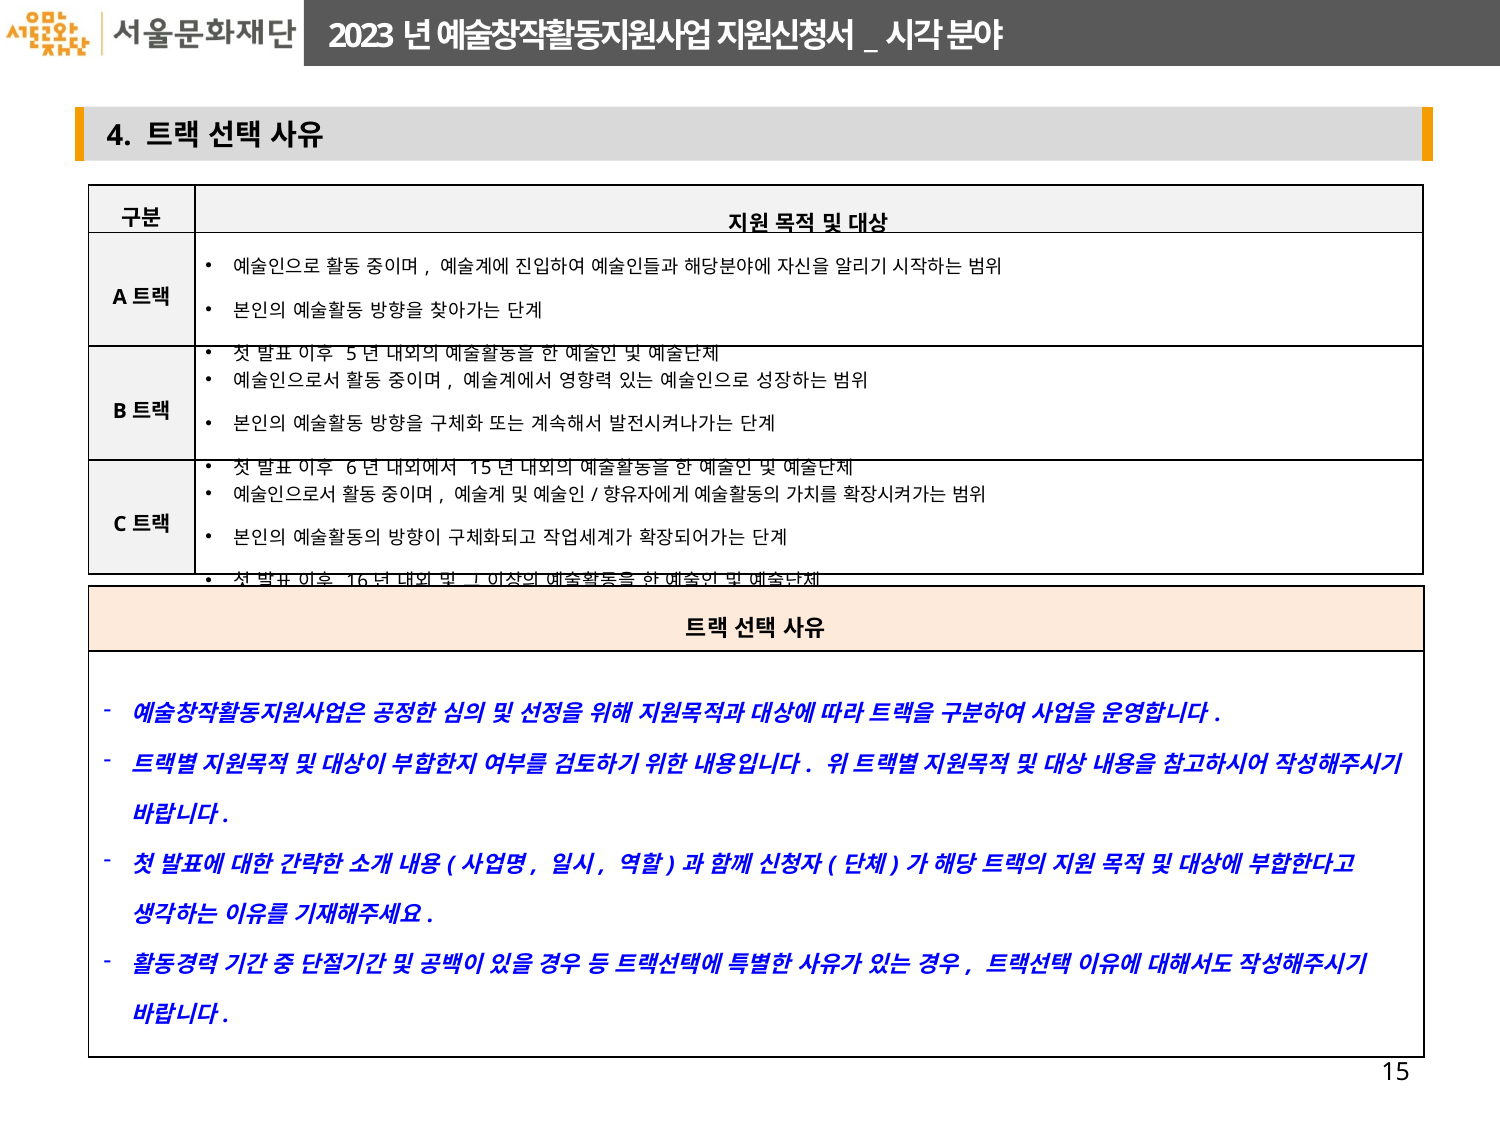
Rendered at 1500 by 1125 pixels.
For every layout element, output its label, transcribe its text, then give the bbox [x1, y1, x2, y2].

table_cell 예술인으로서 활동 중이며, 예술계 및 예술인/향유자에게 예술활동의 가치를 확장시켜가는 범위 본인의 예술활동의 방향이 구체화되고 작업세계가 확장되어가는 단계 첫 발표 이후 16년 내외 및 그 이상의 예술활동을 한 예술인 및 예술단체 [196, 461, 1422, 573]
slide_number 15 [1074, 1058, 1425, 1103]
table_cell 예술인으로 활동 중이며, 예술계에 진입하여 예술인들과 해당분야에 자신을 알리기 시작하는 범위 본인의 예술활동 방향을 찾아가는 단계 첫 발표 이후 5년 내외의 예술활동을 한 예술인 및 예술단체 [196, 233, 1422, 345]
table_header 지원 목적 및 대상 [196, 186, 1422, 232]
table_cell C트랙 [89, 461, 194, 573]
table_cell A트랙 [89, 233, 194, 345]
table_cell B트랙 [89, 347, 194, 459]
table_cell 예술인으로서 활동 중이며, 예술계에서 영향력 있는 예술인으로 성장하는 범위 본인의 예술활동 방향을 구체화 또는 계속해서 발전시켜나가는 단계 첫 발표 이후 6년 내외에서 15년 내외의 예술활동을 한 예술인 및 예술단체 [196, 347, 1422, 459]
table_header 트랙 선택 사유 [89, 587, 1423, 650]
table_cell 예술창작활동지원사업은 공정한 심의 및 선정을 위해 지원목적과 대상에 따라 트랙을 구분하여 사업을 운영합니다. 트랙별 지원목적 및 대상이 부합한지 여부를 검토하기 위한 내용입니다. 위 트랙별 지원목적 및 대상 내용을 참고하시어 작성해주시기 바랍니다. 첫 발표에 대한 간략한 소개 내용(사업명, 일시, 역할)과 함께 신청자(단체)가 해당 트랙의 지원 목적 및 대상에 부합한다고 생각하는 이유를 기재해주세요. 활동경력 기간 중 단절기간 및 공백이 있을 경우 등 트랙선택에 특별한 사유가 있는 경우, 트랙선택 이유에 대해서도 작성해주시기 바랍니다. [89, 652, 1423, 1056]
table_header 구분 [89, 186, 194, 232]
picture [6, 6, 298, 61]
